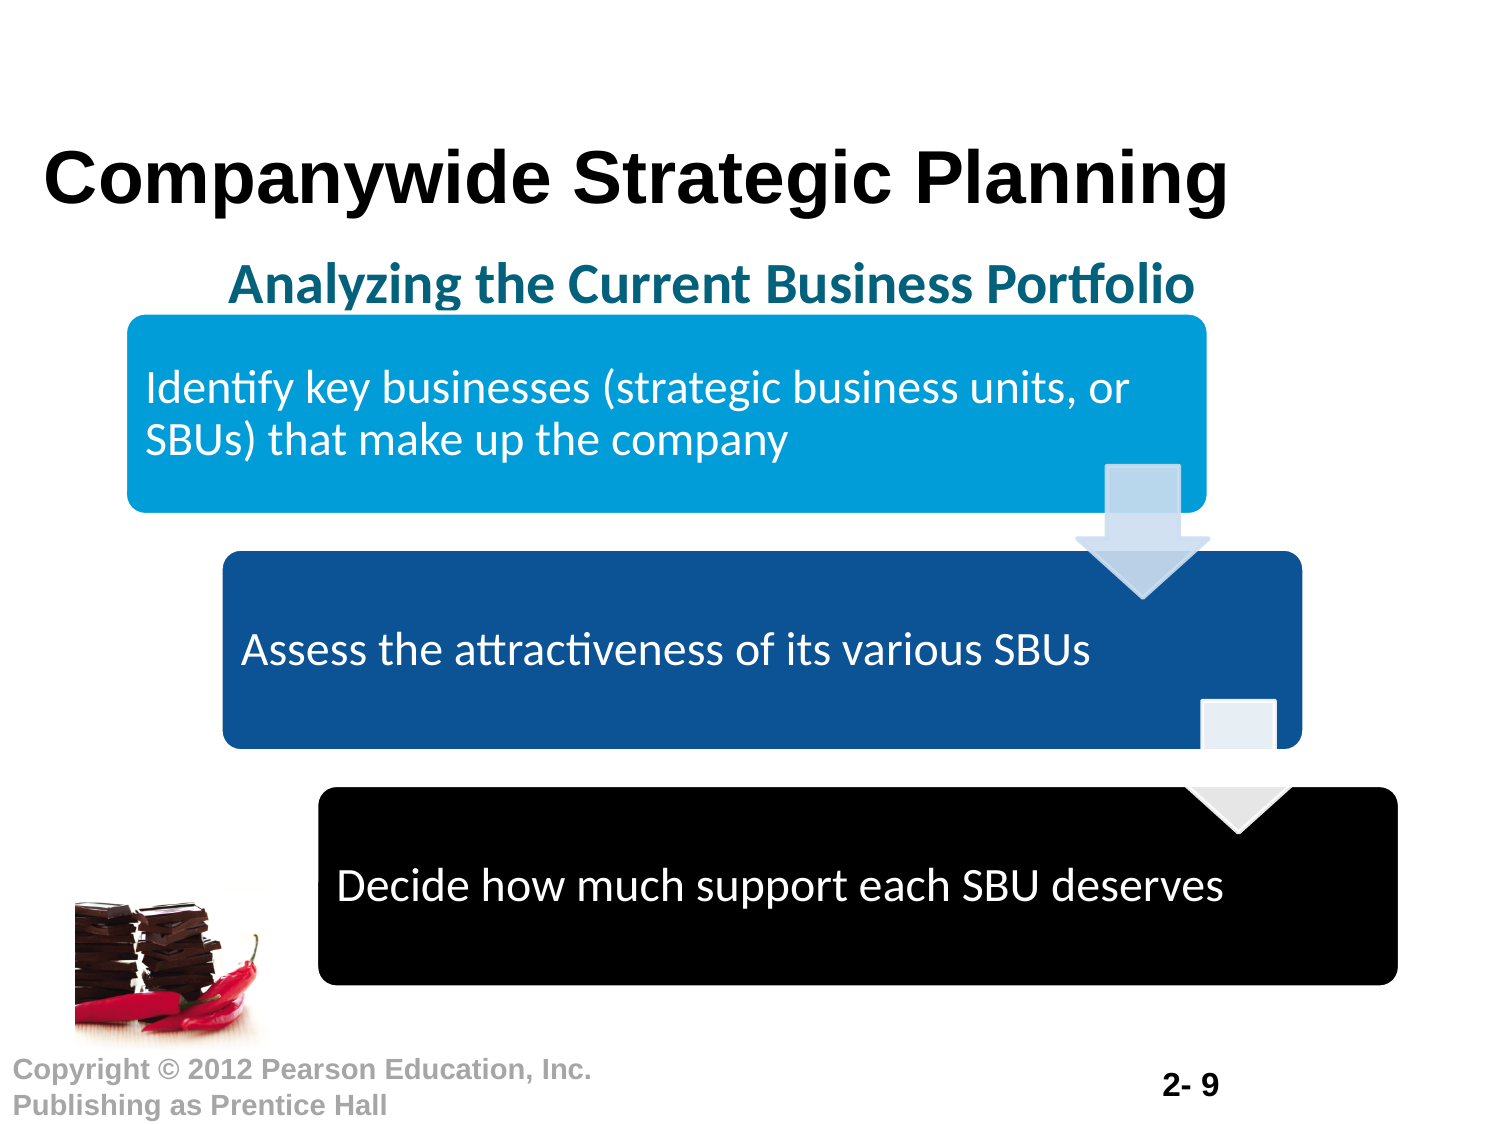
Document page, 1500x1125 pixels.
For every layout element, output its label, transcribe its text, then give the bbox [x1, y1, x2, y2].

list Analyzing the Current Business Portfolio [0, 237, 1426, 301]
picture [75, 887, 275, 1054]
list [124, 312, 1401, 988]
title Companywide Strategic Planning [0, 87, 1276, 276]
